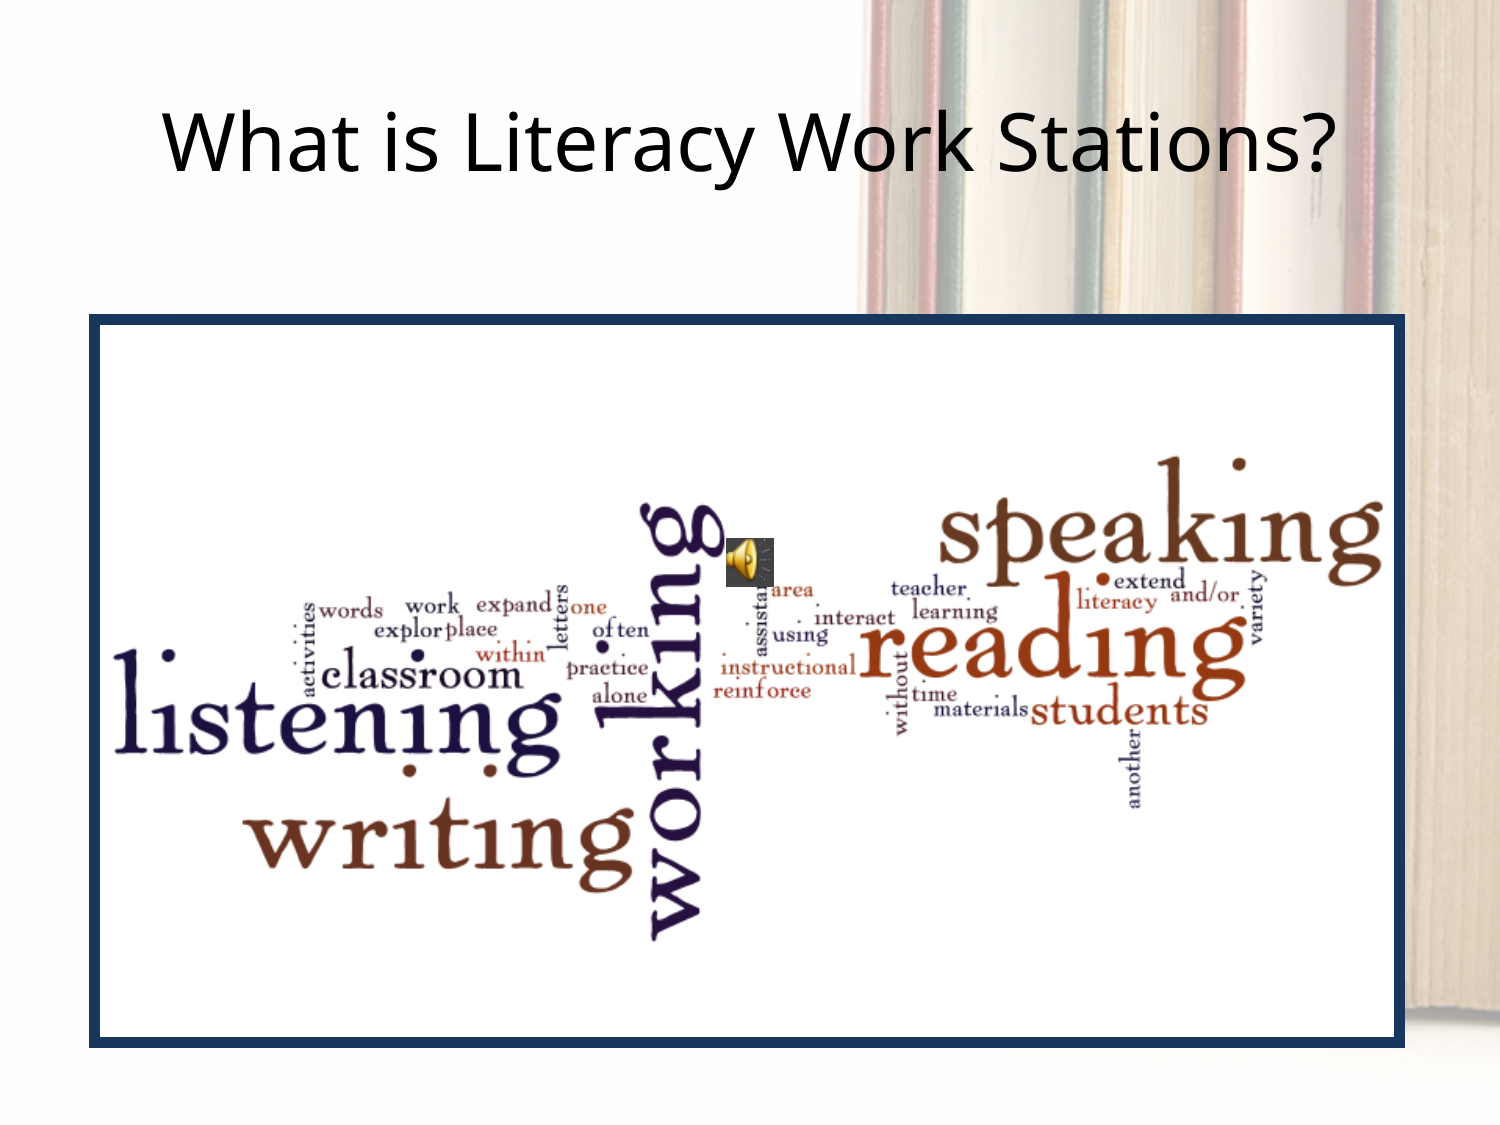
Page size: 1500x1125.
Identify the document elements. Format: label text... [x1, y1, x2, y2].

picture [724, 537, 776, 588]
title What is Literacy Work Stations? [74, 44, 1426, 233]
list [99, 324, 1394, 1038]
